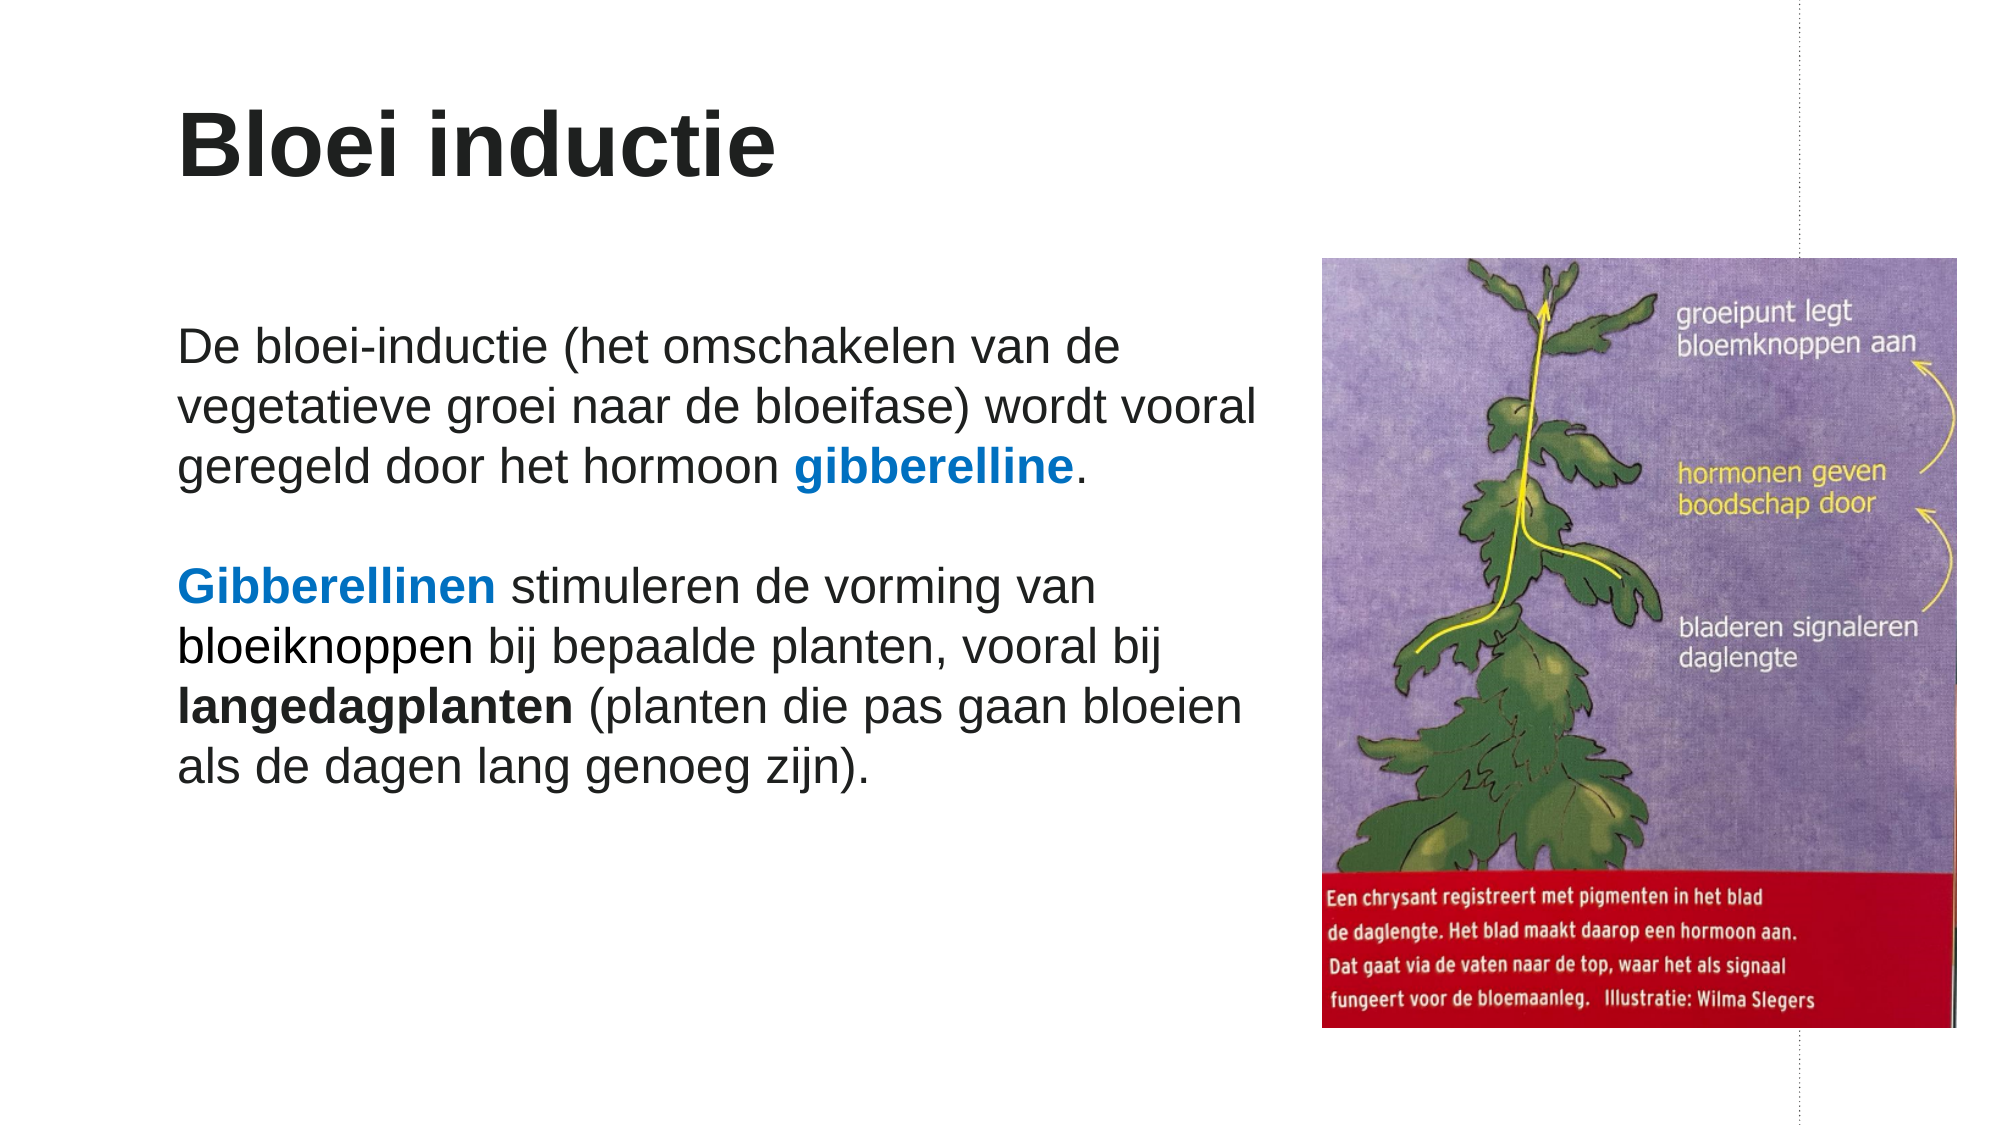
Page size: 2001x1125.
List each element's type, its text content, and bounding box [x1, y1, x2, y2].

list De bloei-inductie (het omschakelen van de vegetatieve groei naar de bloeifase) wordt vooral geregeld door het hormoon gibberelline. Gibberellinen stimuleren de vorming van bloeiknoppen bij bepaalde planten, vooral bij langedagplanten (planten die pas gaan bloeien als de dagen lang genoeg zijn). [177, 313, 1269, 1091]
title Bloei inductie [177, 97, 1471, 261]
picture [1322, 0, 2001, 1125]
